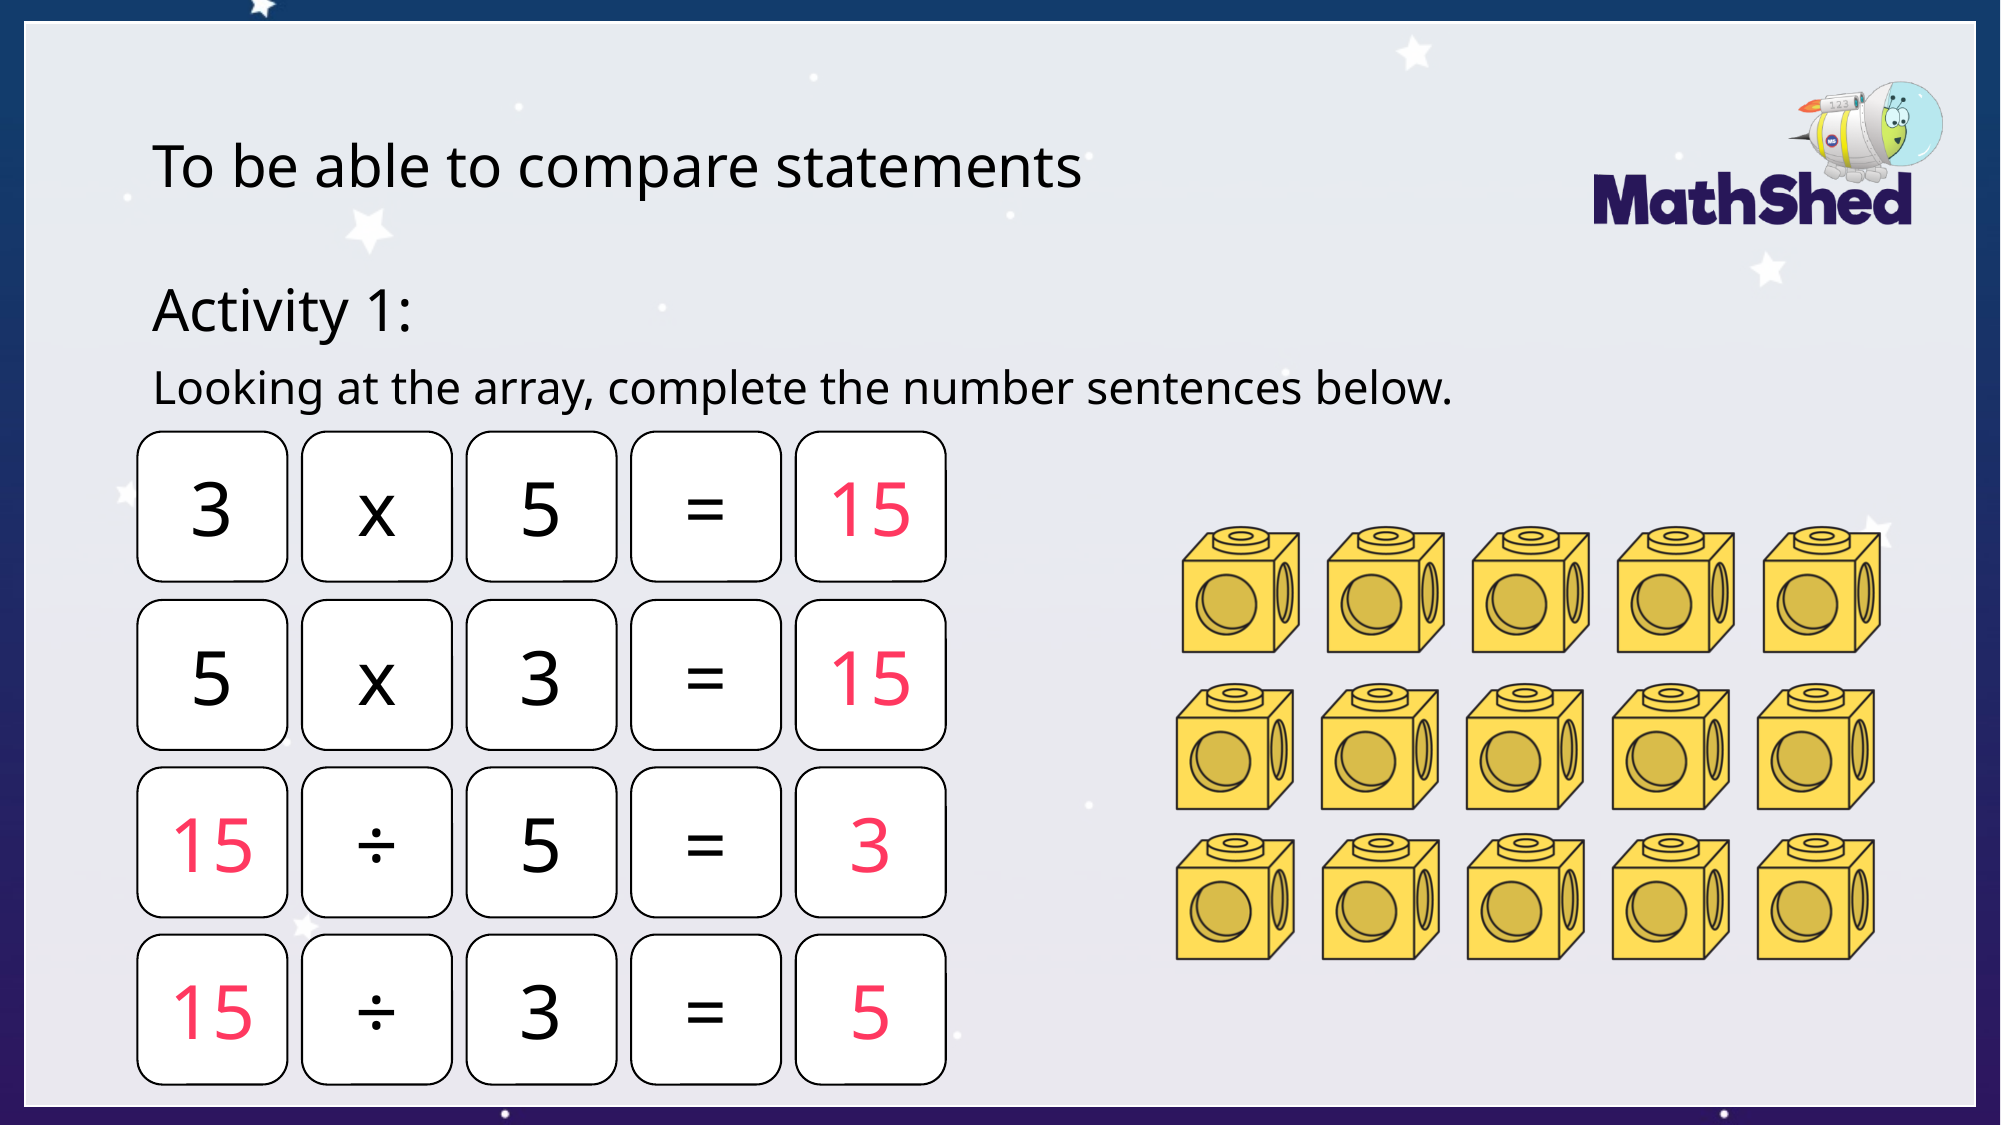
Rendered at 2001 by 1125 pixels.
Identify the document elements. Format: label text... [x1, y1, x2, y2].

text_box 3 [465, 933, 618, 1086]
text_box = [630, 933, 783, 1086]
text_box 3 [136, 430, 289, 583]
picture [0, 0, 2001, 1125]
text_box ÷ [300, 766, 454, 919]
text_box 5 [794, 933, 947, 1086]
text_box 5 [465, 766, 618, 919]
text_box 5 [465, 430, 618, 583]
text_box = [630, 430, 783, 583]
text_box 3 [794, 766, 947, 919]
text_box x [300, 598, 454, 751]
text_box 15 [794, 430, 947, 583]
text_box = [630, 598, 783, 751]
text_box ÷ [300, 933, 454, 1086]
text_box 5 [136, 598, 289, 751]
text_box 15 [136, 933, 289, 1086]
text_box 15 [136, 766, 289, 919]
text_box 15 [794, 598, 947, 751]
text_box = [630, 766, 783, 919]
title To be able to compare statements [137, 59, 1578, 273]
text_box x [300, 430, 454, 583]
list Activity 1: Looking at the array, complete the number sentences below. [137, 273, 1863, 988]
text_box 3 [465, 598, 618, 751]
